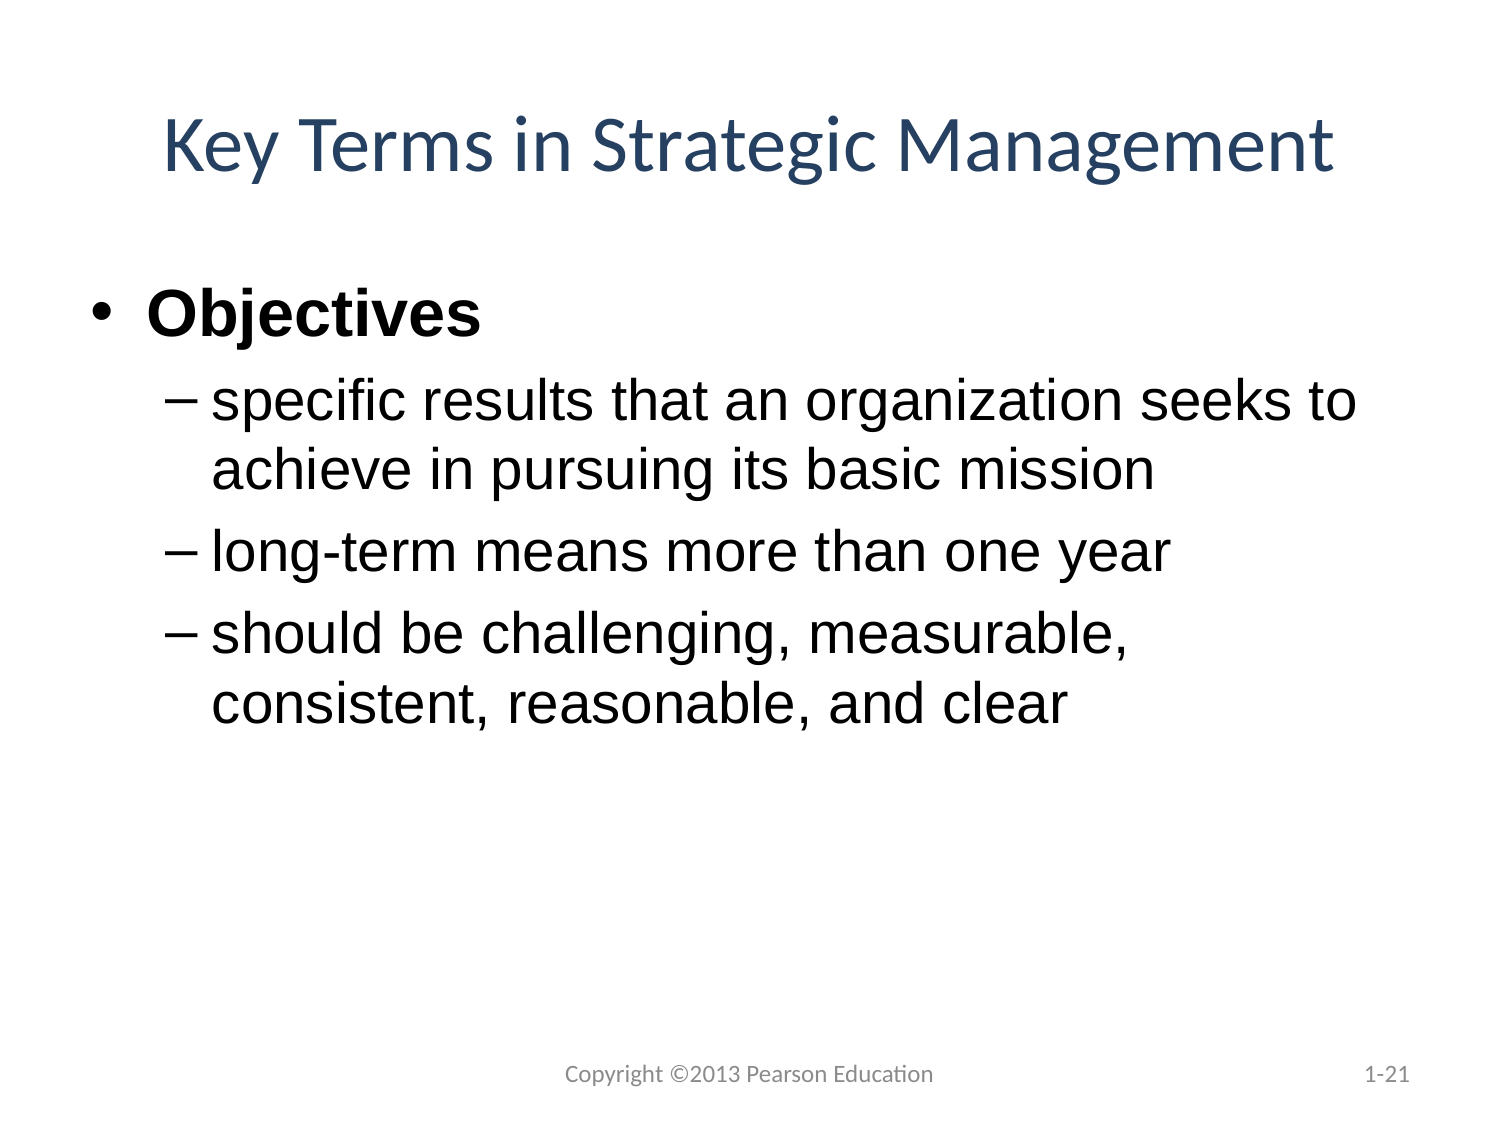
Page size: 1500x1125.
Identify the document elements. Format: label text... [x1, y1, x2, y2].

slide_number 1-21 [1074, 1042, 1425, 1103]
title Key Terms in Strategic Management [75, 45, 1425, 233]
footer Copyright ©2013 Pearson Education [512, 1042, 988, 1103]
list Objectives specific results that an organization seeks to achieve in pursuing its basic mission long-term means more than one year should be challenging, measurable, consistent, reasonable, and clear [75, 262, 1425, 1005]
